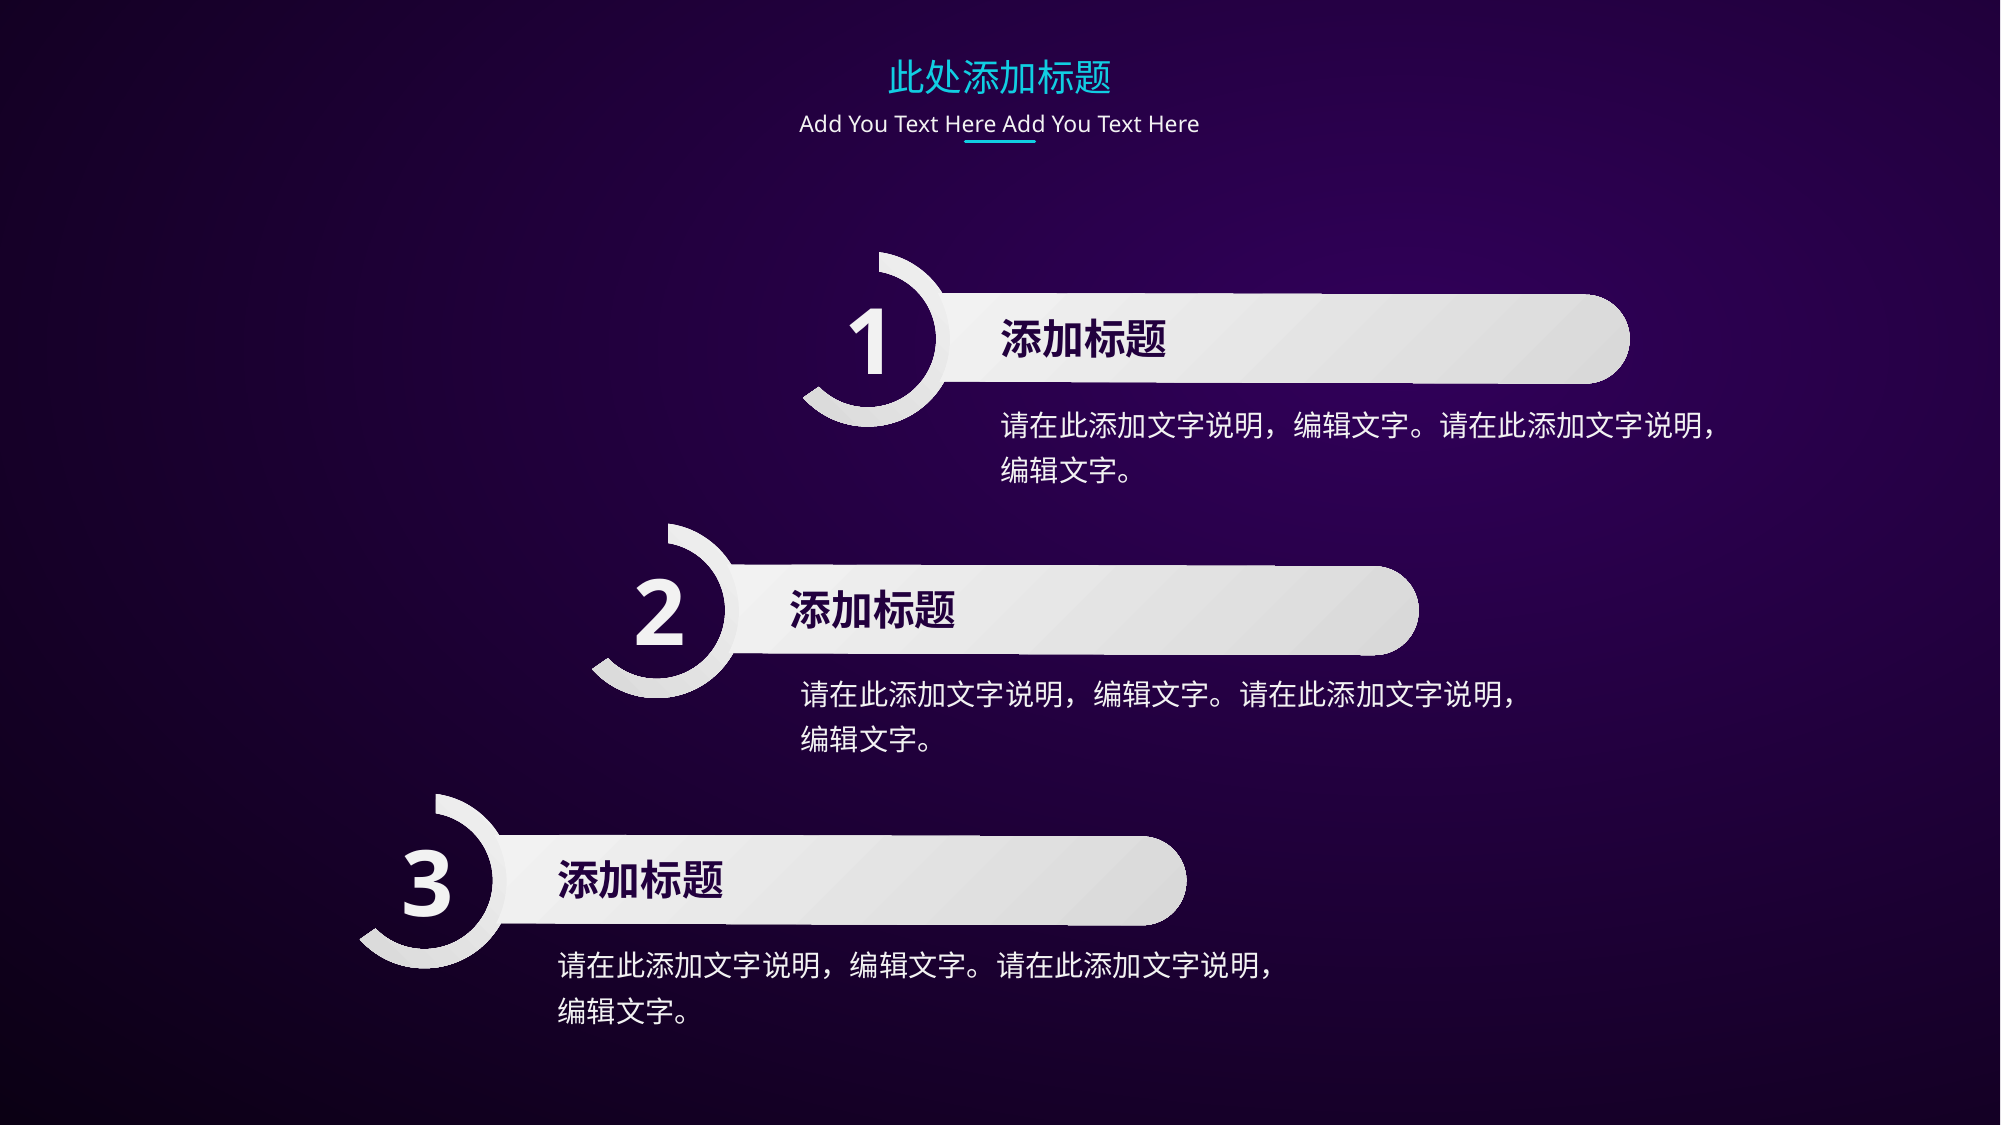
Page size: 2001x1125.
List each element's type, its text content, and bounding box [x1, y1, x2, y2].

text_box 2 [575, 568, 745, 671]
text_box 此处添加标题 [872, 46, 1128, 93]
text_box 添加标题 [542, 856, 743, 912]
picture [0, 0, 2001, 1125]
text_box [494, 834, 1187, 926]
text_box [726, 564, 1419, 656]
text_box 请在此添加文字说明，编辑文字。请在此添加文字说明，编辑文字。 [986, 389, 1745, 495]
text_box [435, 793, 499, 838]
text_box 添加标题 [986, 314, 1187, 370]
text_box 添加标题 [775, 586, 976, 641]
text_box [668, 523, 731, 568]
text_box [805, 400, 931, 427]
text_box [879, 252, 942, 296]
text_box 3 [342, 838, 512, 941]
text_box 1 [786, 296, 956, 400]
text_box 请在此添加文字说明，编辑文字。请在此添加文字说明，编辑文字。 [785, 658, 1545, 764]
text_box [593, 671, 720, 698]
text_box Add You Text Here Add You Text Here [770, 93, 1230, 145]
text_box [937, 292, 1630, 384]
text_box 请在此添加文字说明，编辑文字。请在此添加文字说明，编辑文字。 [542, 929, 1302, 1036]
text_box [361, 941, 488, 969]
